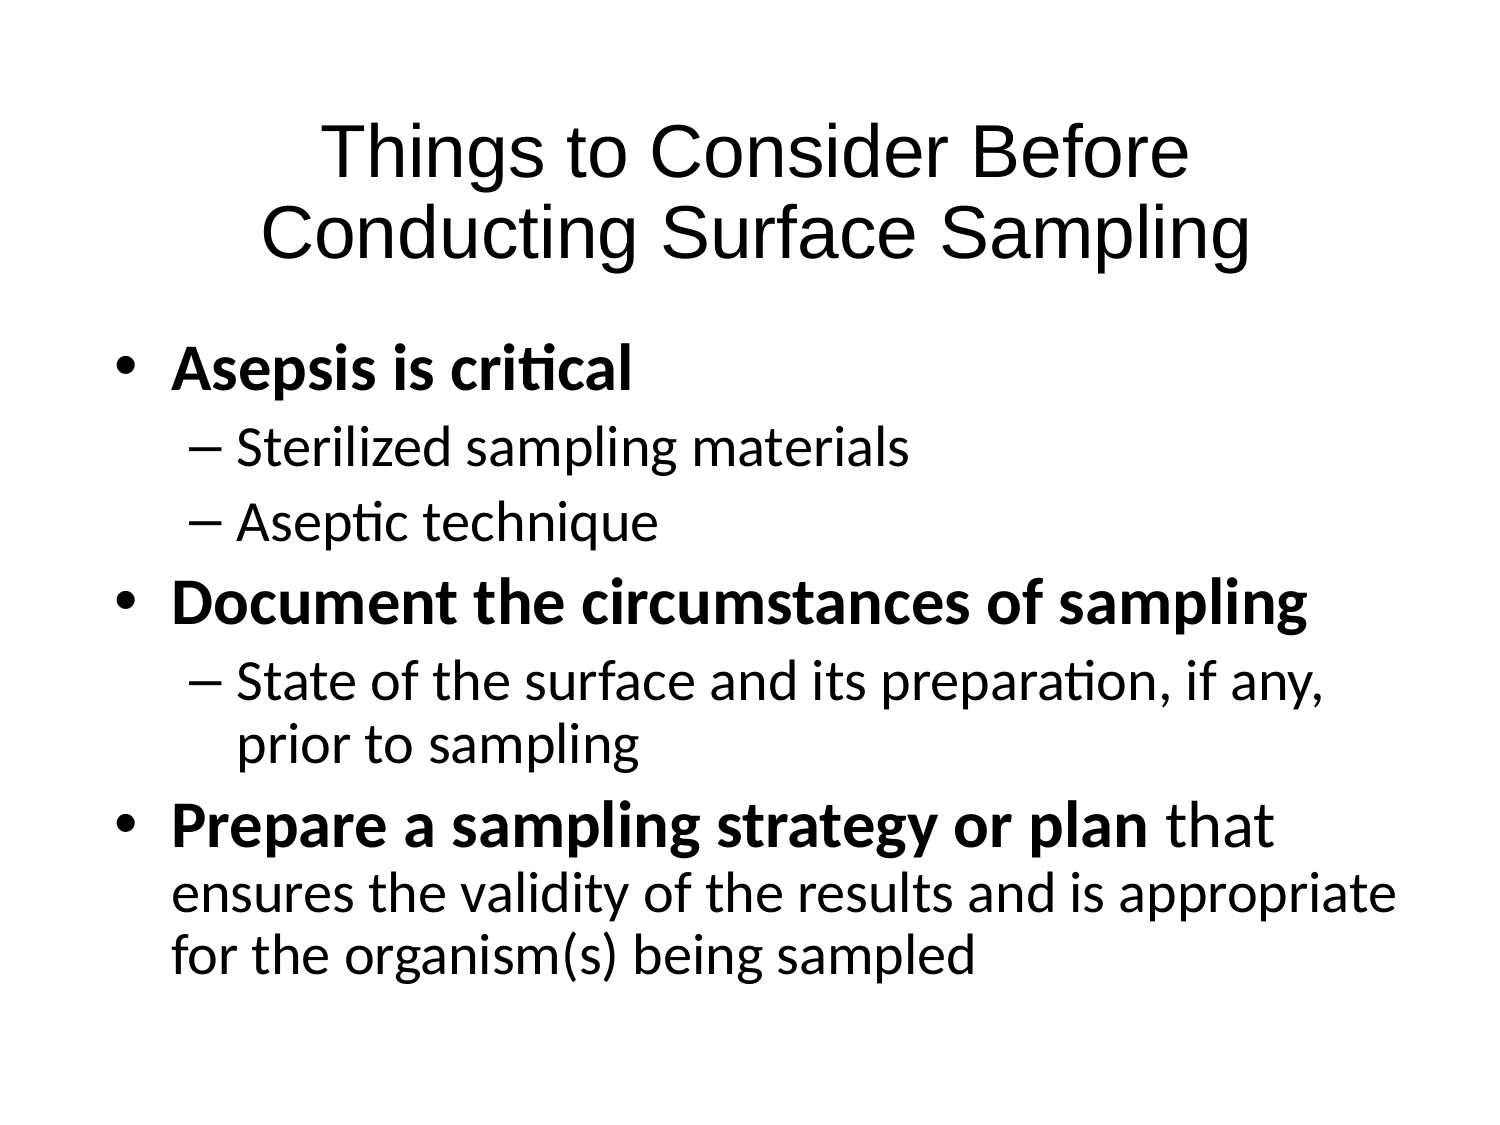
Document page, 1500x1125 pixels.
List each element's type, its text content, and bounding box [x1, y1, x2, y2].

list Asepsis is critical Sterilized sampling materials Aseptic technique Document the circumstances of sampling State of the surface and its preparation, if any, prior to sampling Prepare a sampling strategy or plan that ensures the validity of the results and is appropriate for the organism(s) being sampled [99, 324, 1425, 1000]
title Things to Consider Before Conducting Surface Sampling [162, 99, 1350, 288]
